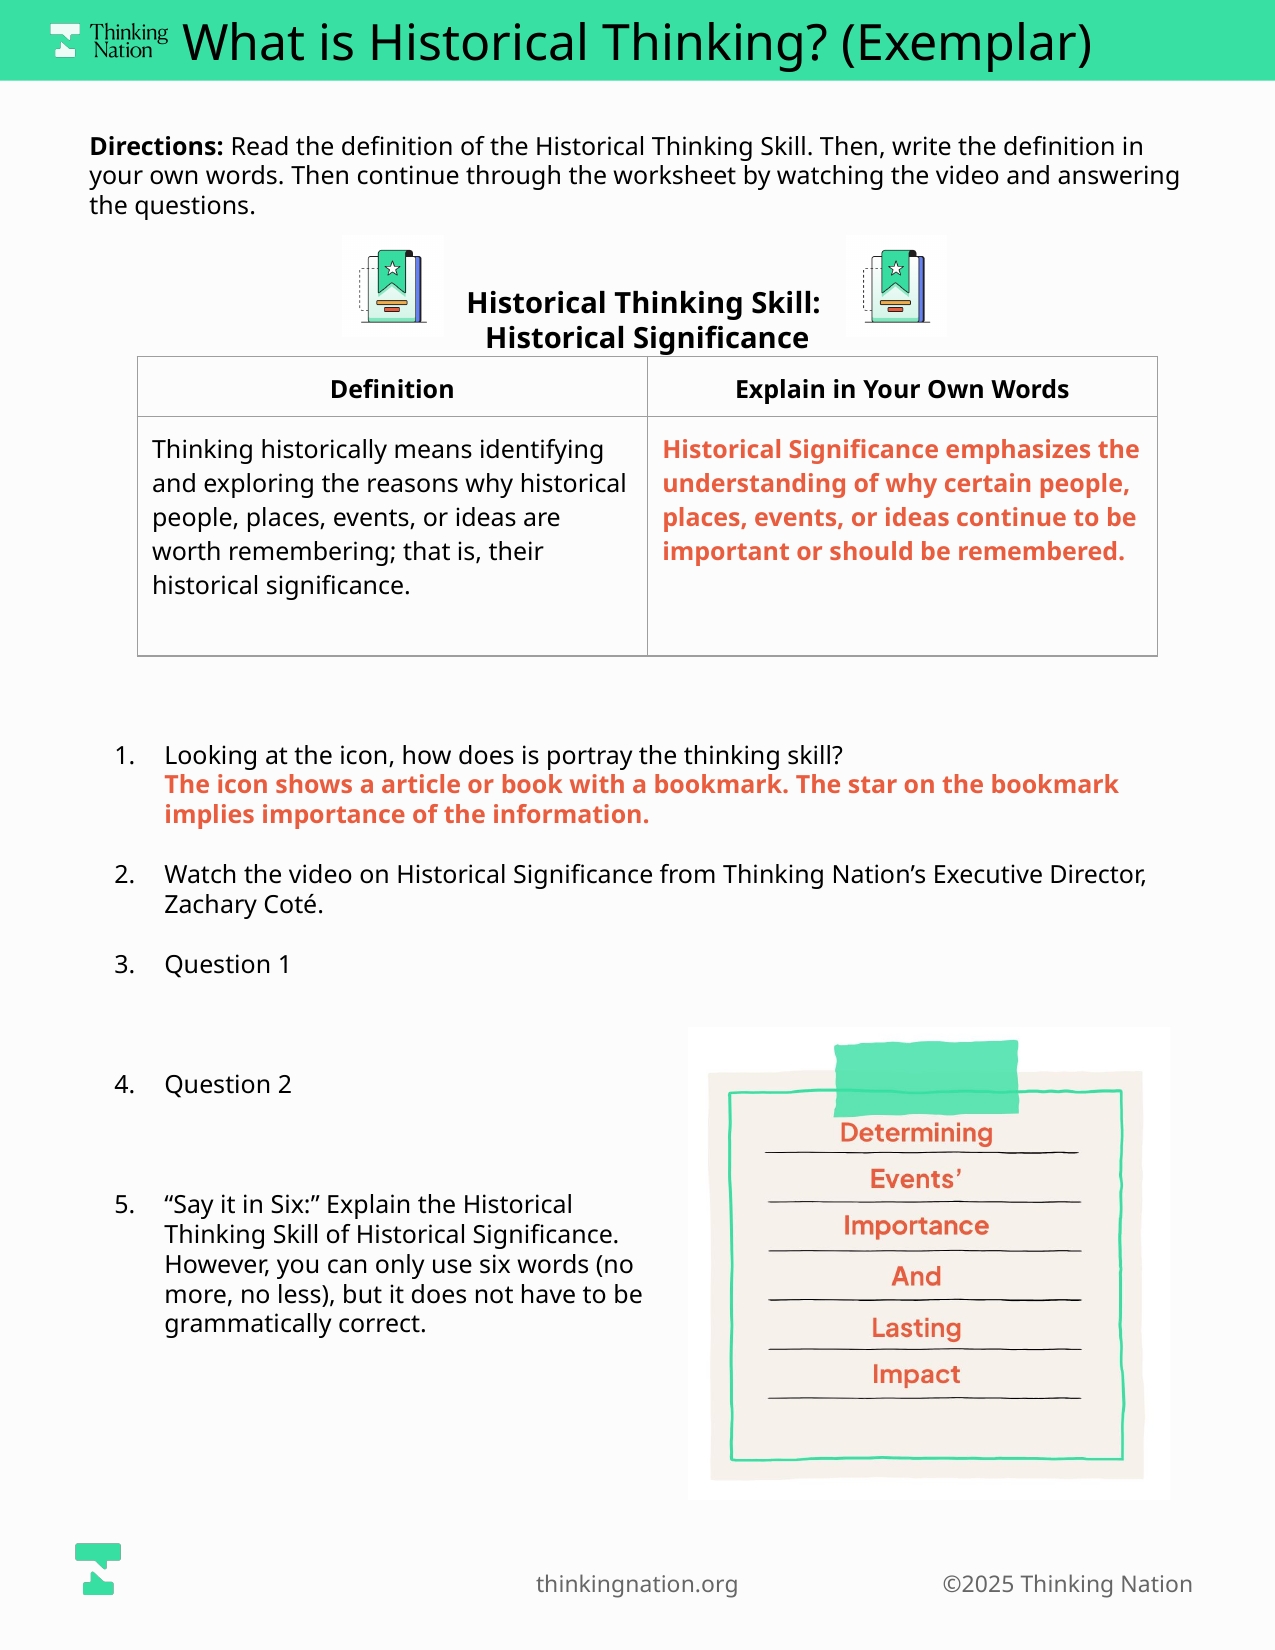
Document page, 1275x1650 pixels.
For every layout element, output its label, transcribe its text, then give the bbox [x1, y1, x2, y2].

picture [342, 235, 444, 337]
text_box What is Historical Thinking? (Exemplar) [0, 0, 1275, 81]
picture [687, 1027, 1171, 1500]
table_header Definition [138, 357, 647, 416]
picture [62, 1533, 134, 1605]
table_cell Thinking historically means identifying and exploring the reasons why historical people, places, events, or ideas are worth remembering; that is, their historical significance. [138, 417, 647, 655]
text_box [456, 1534, 1275, 1613]
picture [846, 235, 948, 337]
picture [36, 12, 172, 69]
table_cell Historical Significance emphasizes the understanding of why certain people, places, events, or ideas continue to be important or should be remembered. [648, 417, 1157, 655]
text_box Directions: Read the definition of the Historical Thinking Skill. Then, write the definition in your own words. Then continue through the worksheet by watching the video and answering the questions. Historical Thinking Skill: Historical Significance Looking at the icon, how does is portray the thinking skill? The icon shows a article or book with a bookmark. The star on the bookmark implies importance of the information. Watch the video on Historical Significance from Thinking Nation’s Executive Director, Zachary Coté. Question 1 Question 2 “Say it in Six:” Explain the Historical Thinking Skill of Historical Significance. However, you can only use six words (no more, no less), but it does not have to be grammatically correct. [74, 114, 1221, 1418]
table_header Explain in Your Own Words [648, 357, 1157, 416]
